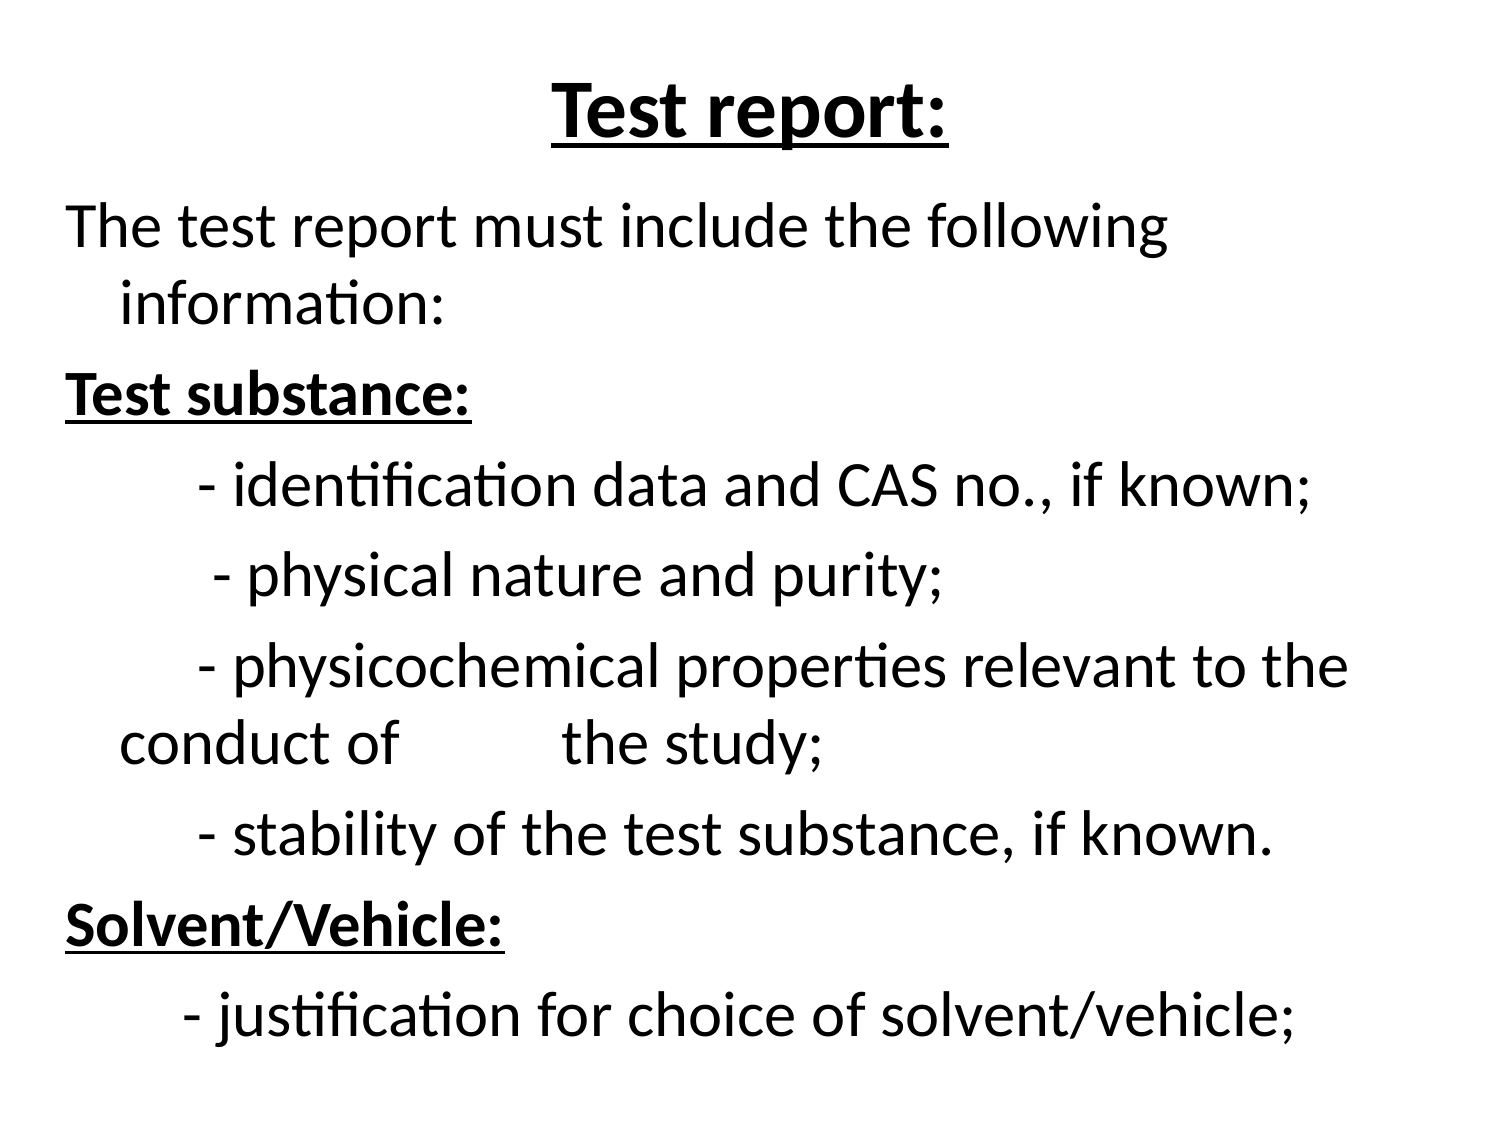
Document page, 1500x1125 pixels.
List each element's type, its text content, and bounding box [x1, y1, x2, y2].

title Test report: [75, 45, 1425, 163]
list The test report must include the following information: Test substance: - identification data and CAS no., if known; - physical nature and purity; - physicochemical properties relevant to the conduct of the study; - stability of the test substance, if known. Solvent/Vehicle: - justification for choice of solvent/vehicle; [50, 174, 1466, 1063]
